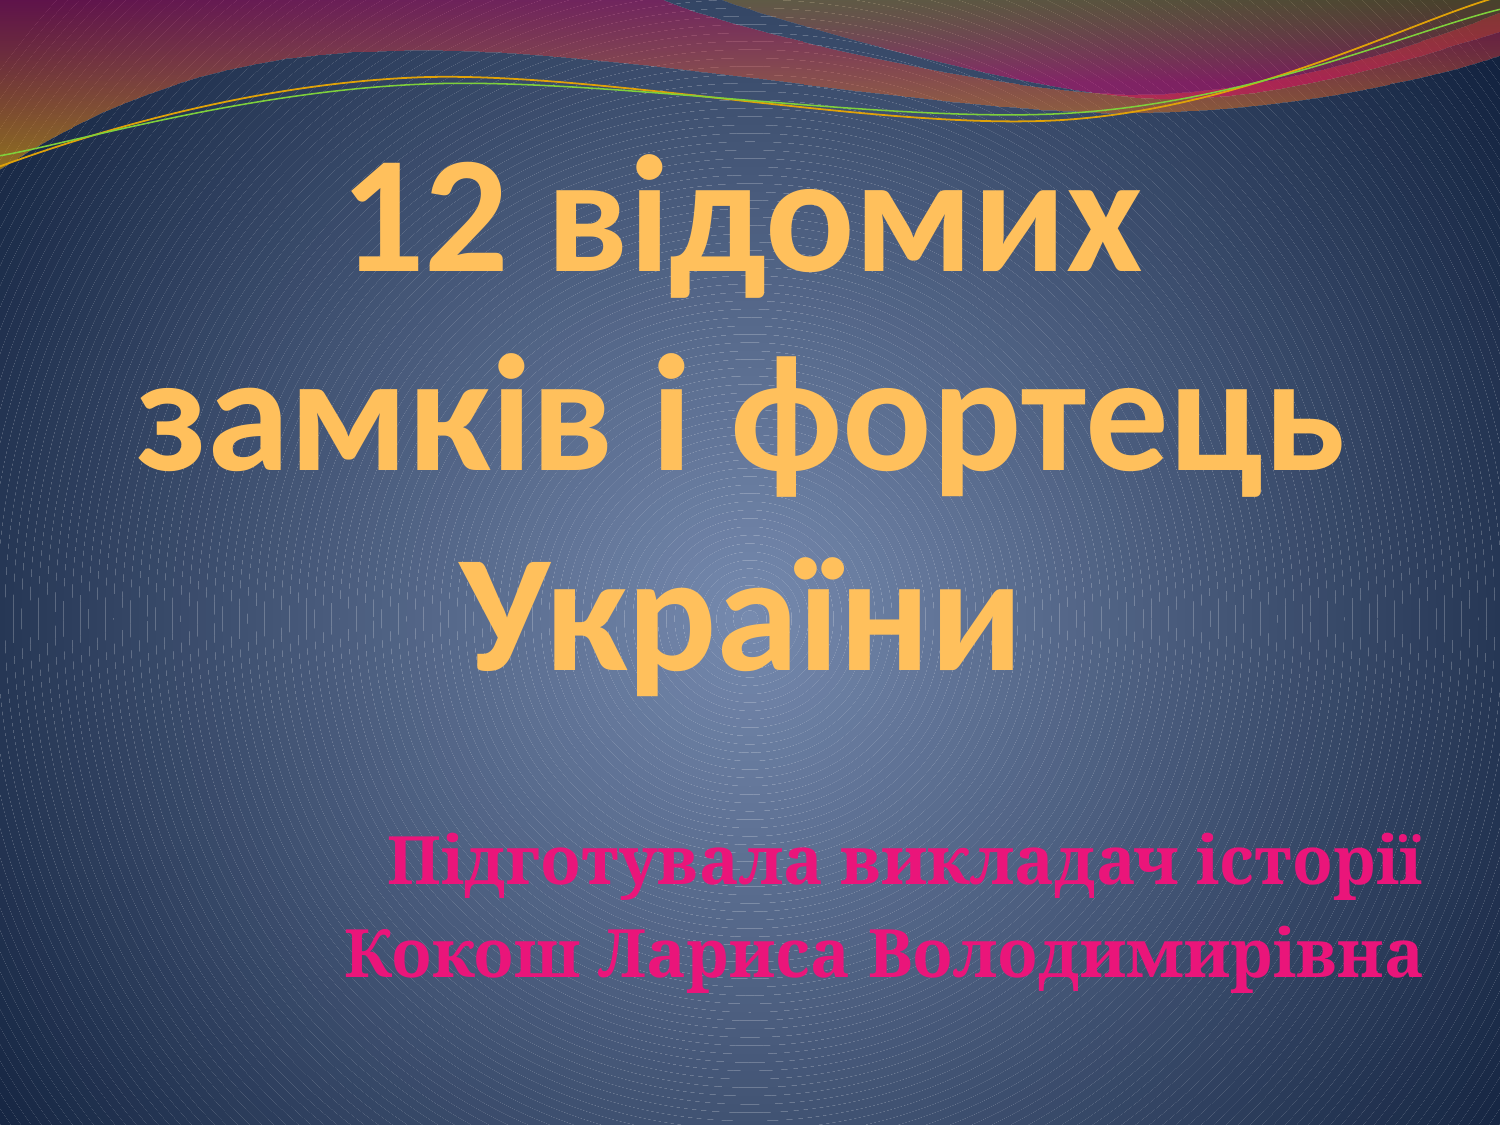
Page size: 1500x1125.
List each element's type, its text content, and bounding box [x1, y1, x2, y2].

subtitle Підготувала викладач історії Кокош Лариса Володимирівна [206, 810, 1436, 1024]
title 12 відомих замків і фортець України [87, 125, 1400, 705]
